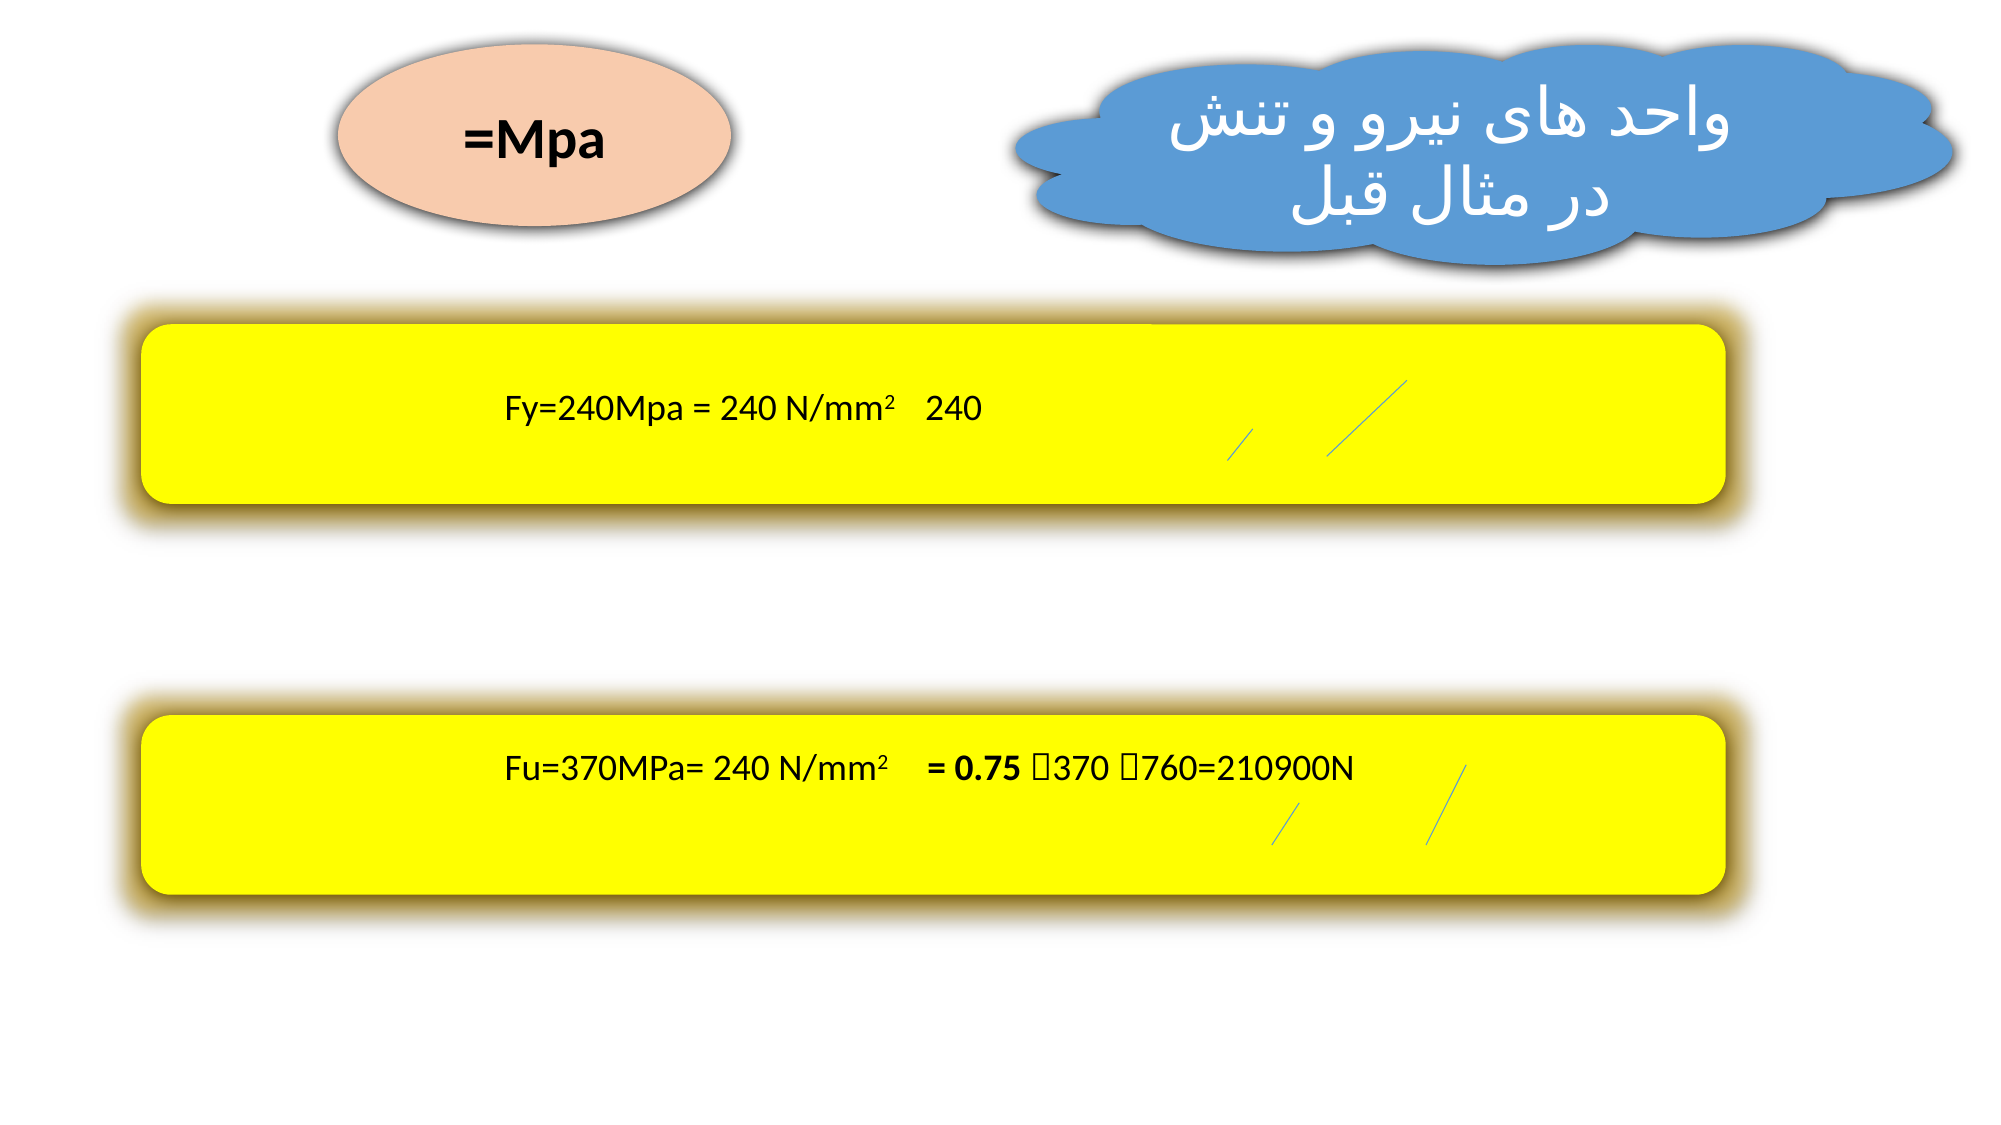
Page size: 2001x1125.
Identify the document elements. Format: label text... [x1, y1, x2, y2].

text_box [1271, 802, 1300, 845]
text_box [1425, 764, 1467, 845]
text_box واحد های نیرو و تنش در مثال قبل [1014, 43, 1954, 266]
text_box [140, 714, 1727, 896]
text_box [140, 323, 1727, 505]
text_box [1326, 380, 1407, 457]
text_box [1227, 428, 1253, 461]
